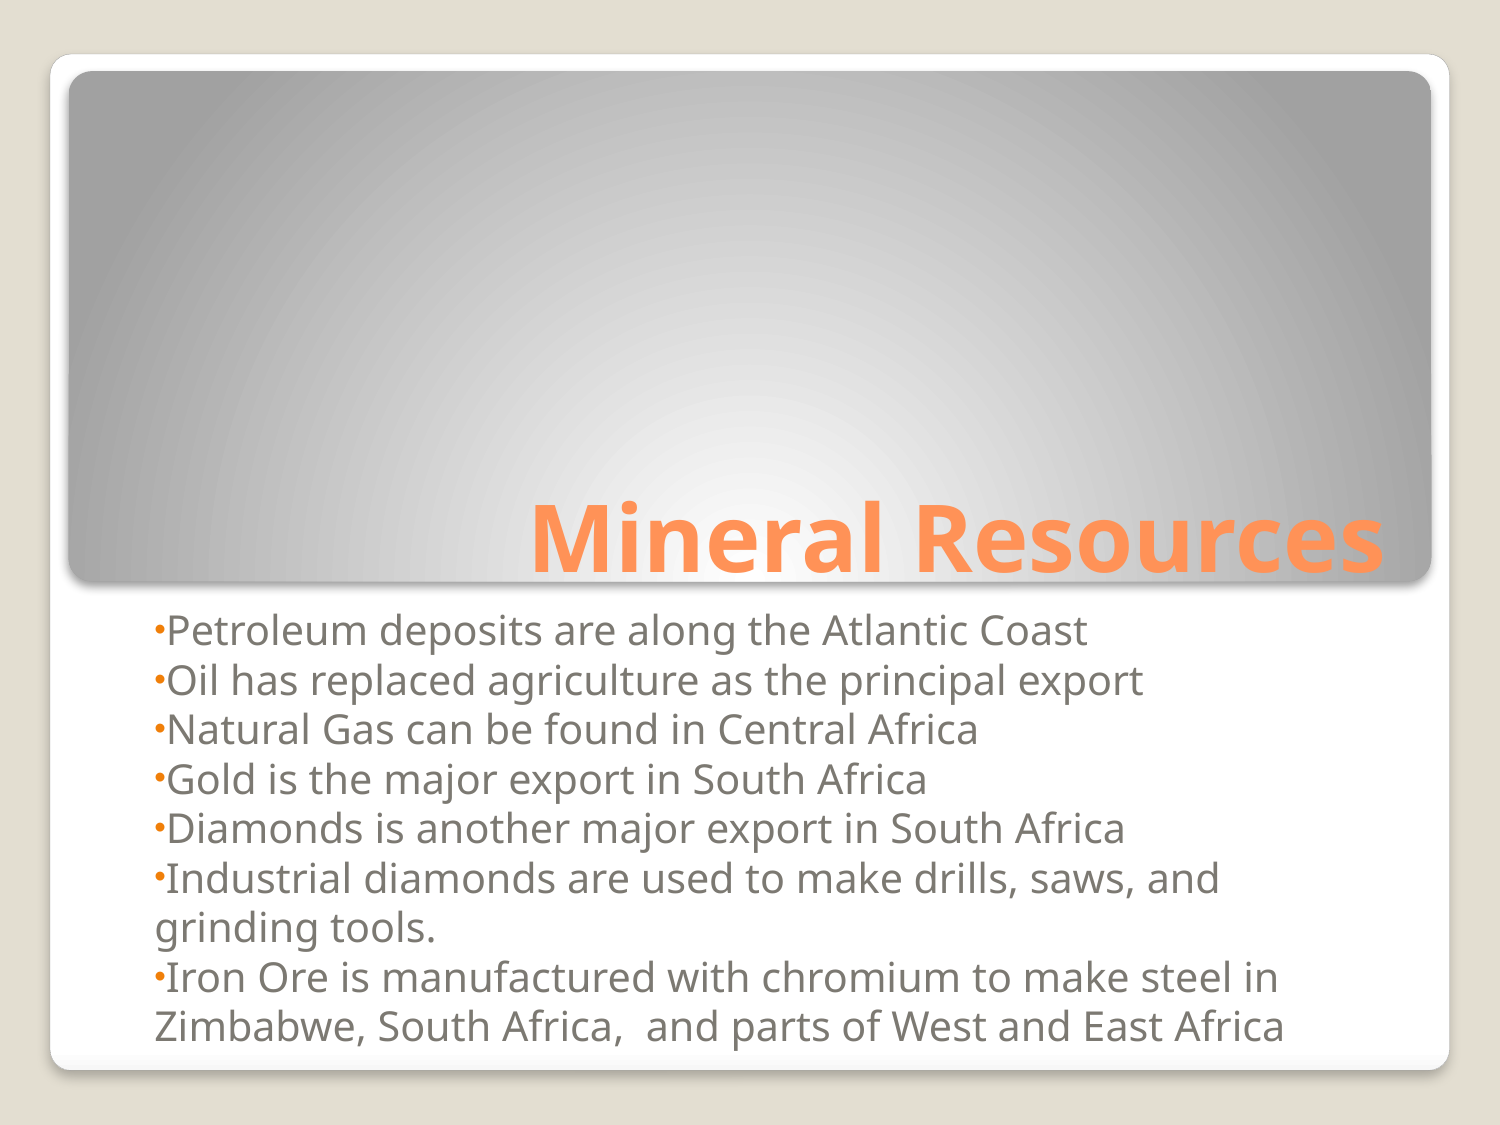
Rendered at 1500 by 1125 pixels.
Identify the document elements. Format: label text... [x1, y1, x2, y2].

title Mineral Resources [118, 298, 1394, 599]
subtitle Petroleum deposits are along the Atlantic Coast Oil has replaced agriculture as the principal export Natural Gas can be found in Central Africa Gold is the major export in South Africa Diamonds is another major export in South Africa Industrial diamonds are used to make drills, saws, and grinding tools. Iron Ore is manufactured with chromium to make steel in Zimbabwe, South Africa, and parts of West and East Africa [118, 604, 1394, 1063]
